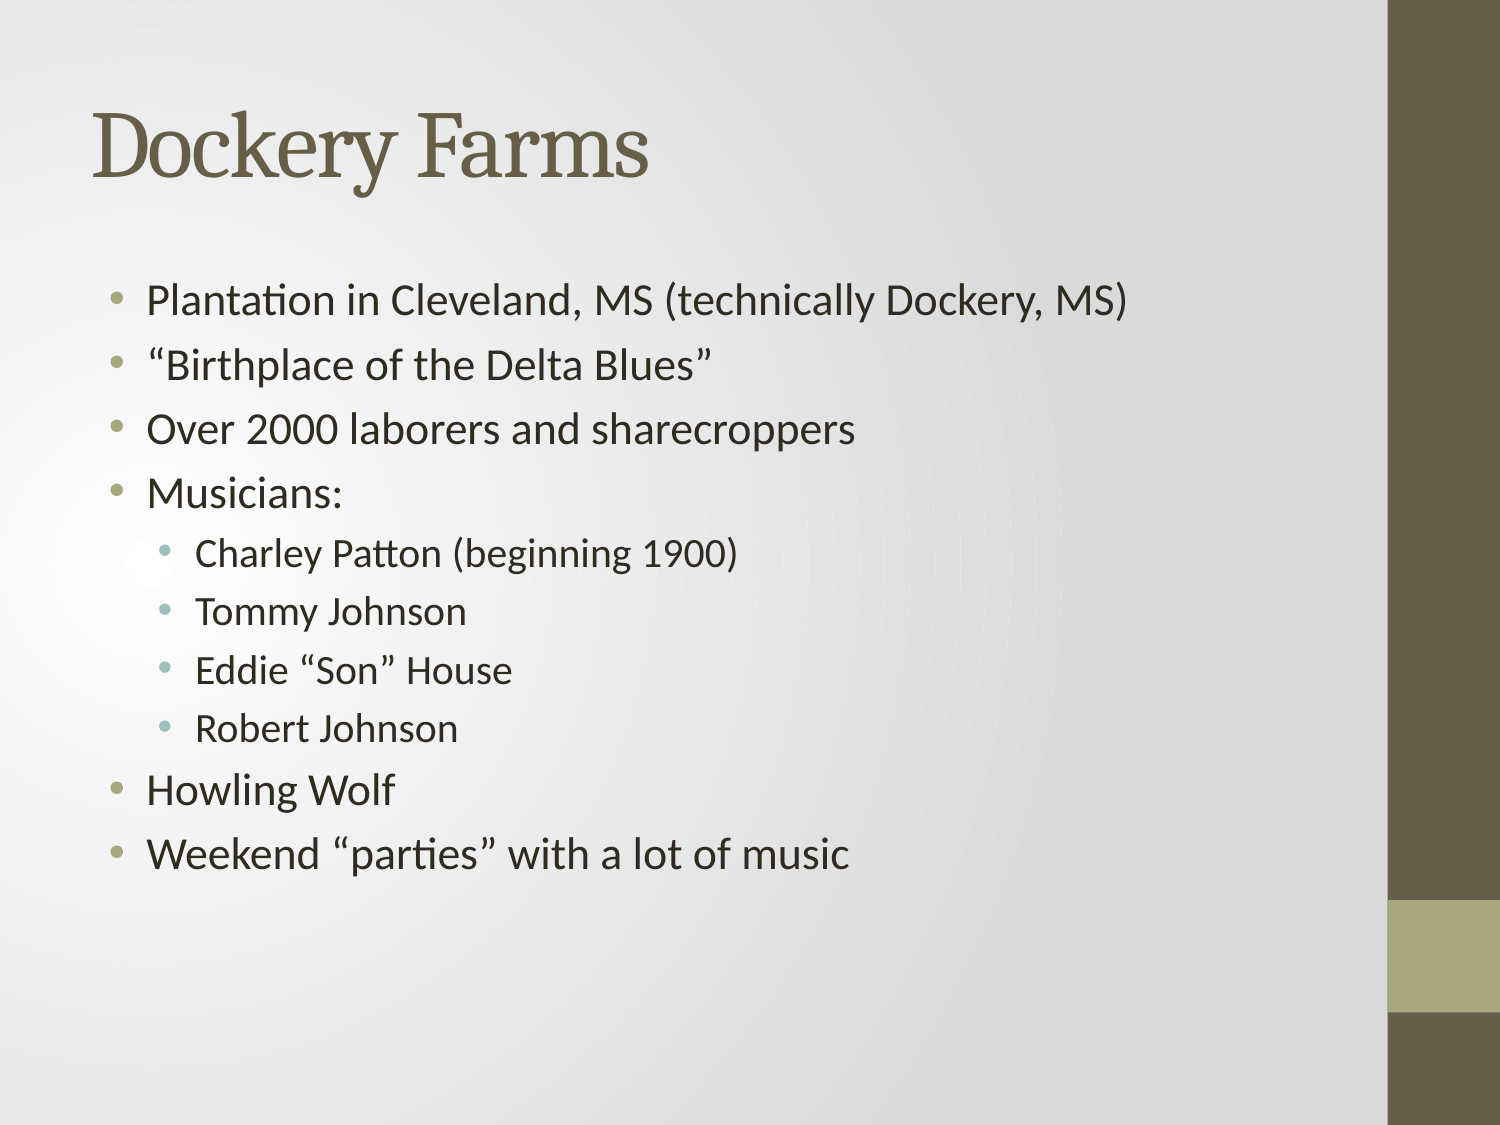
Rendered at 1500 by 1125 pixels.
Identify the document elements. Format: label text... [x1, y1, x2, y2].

list Plantation in Cleveland, MS (technically Dockery, MS) “Birthplace of the Delta Blues” Over 2000 laborers and sharecroppers Musicians: Charley Patton (beginning 1900) Tommy Johnson Eddie “Son” House Robert Johnson Howling Wolf Weekend “parties” with a lot of music [75, 262, 1325, 1050]
title Dockery Farms [75, 45, 1325, 233]
